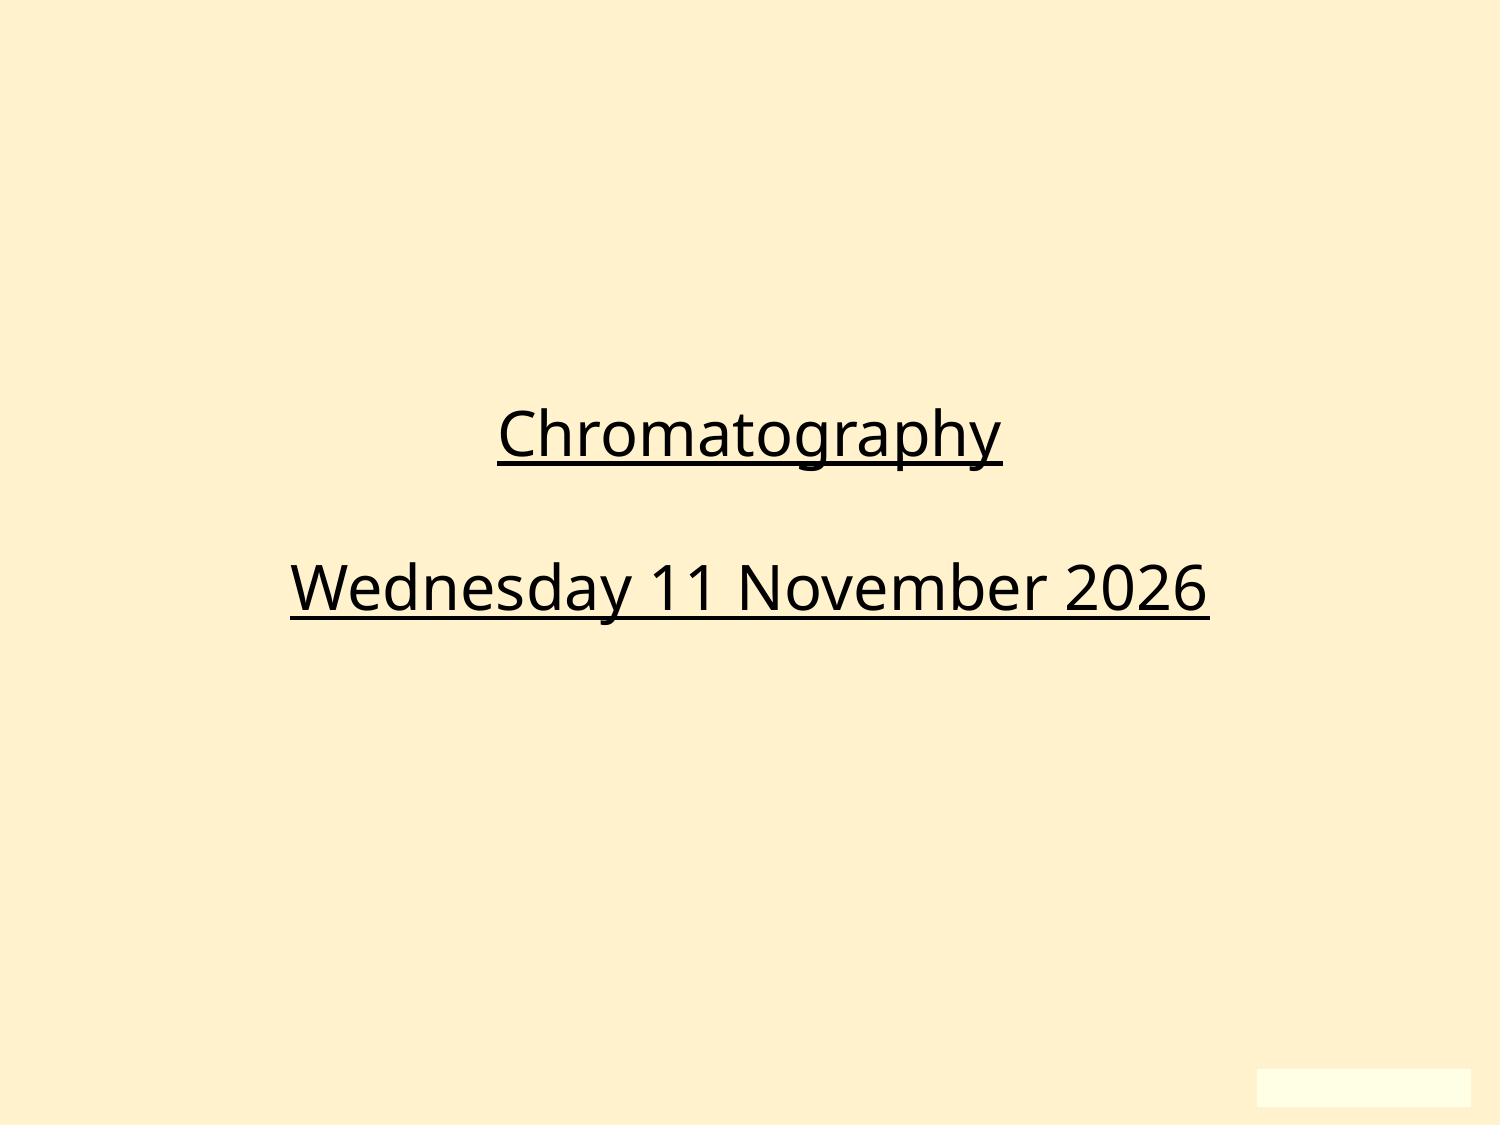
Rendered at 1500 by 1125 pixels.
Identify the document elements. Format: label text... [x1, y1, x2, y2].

text_box [1257, 1069, 1471, 1107]
title Chromatography Tuesday, 06 October 2020 [187, 385, 1313, 634]
